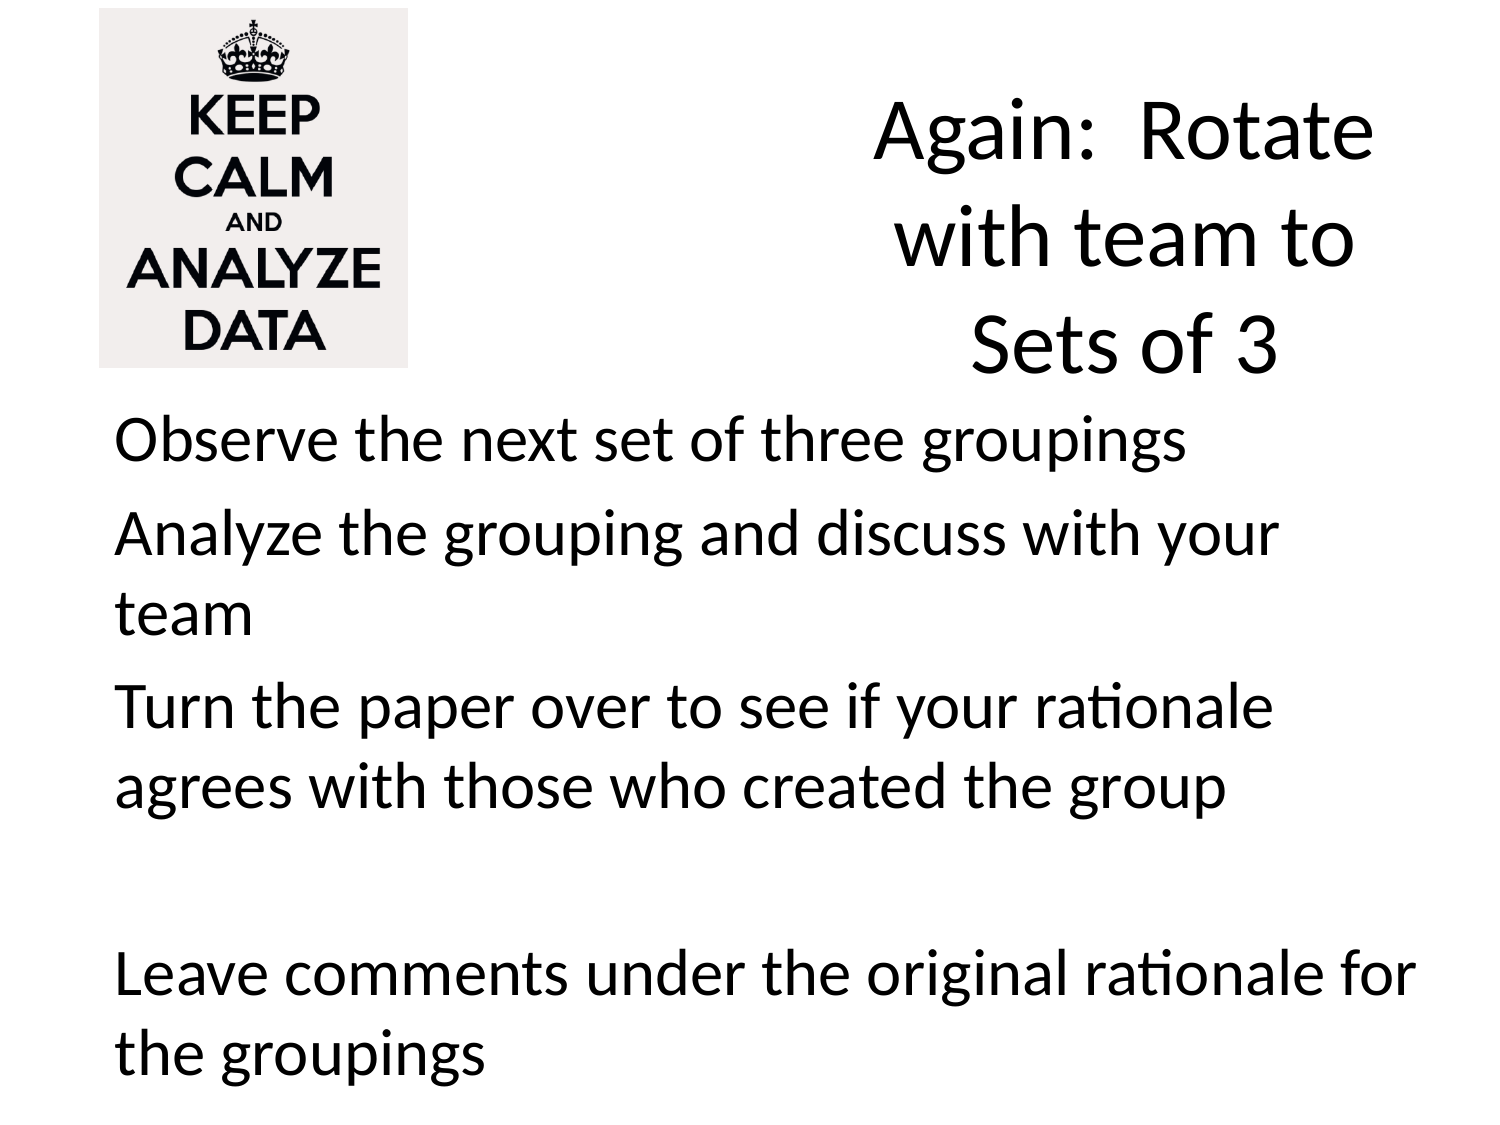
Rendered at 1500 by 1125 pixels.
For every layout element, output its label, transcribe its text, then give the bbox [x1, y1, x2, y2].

list Observe the next set of three groupings Analyze the grouping and discuss with your team Turn the paper over to see if your rationale agrees with those who created the group Leave comments under the original rationale for the groupings [99, 387, 1450, 1105]
title Again: Rotate with team to Sets of 3 [825, 62, 1425, 387]
picture [99, 8, 409, 369]
